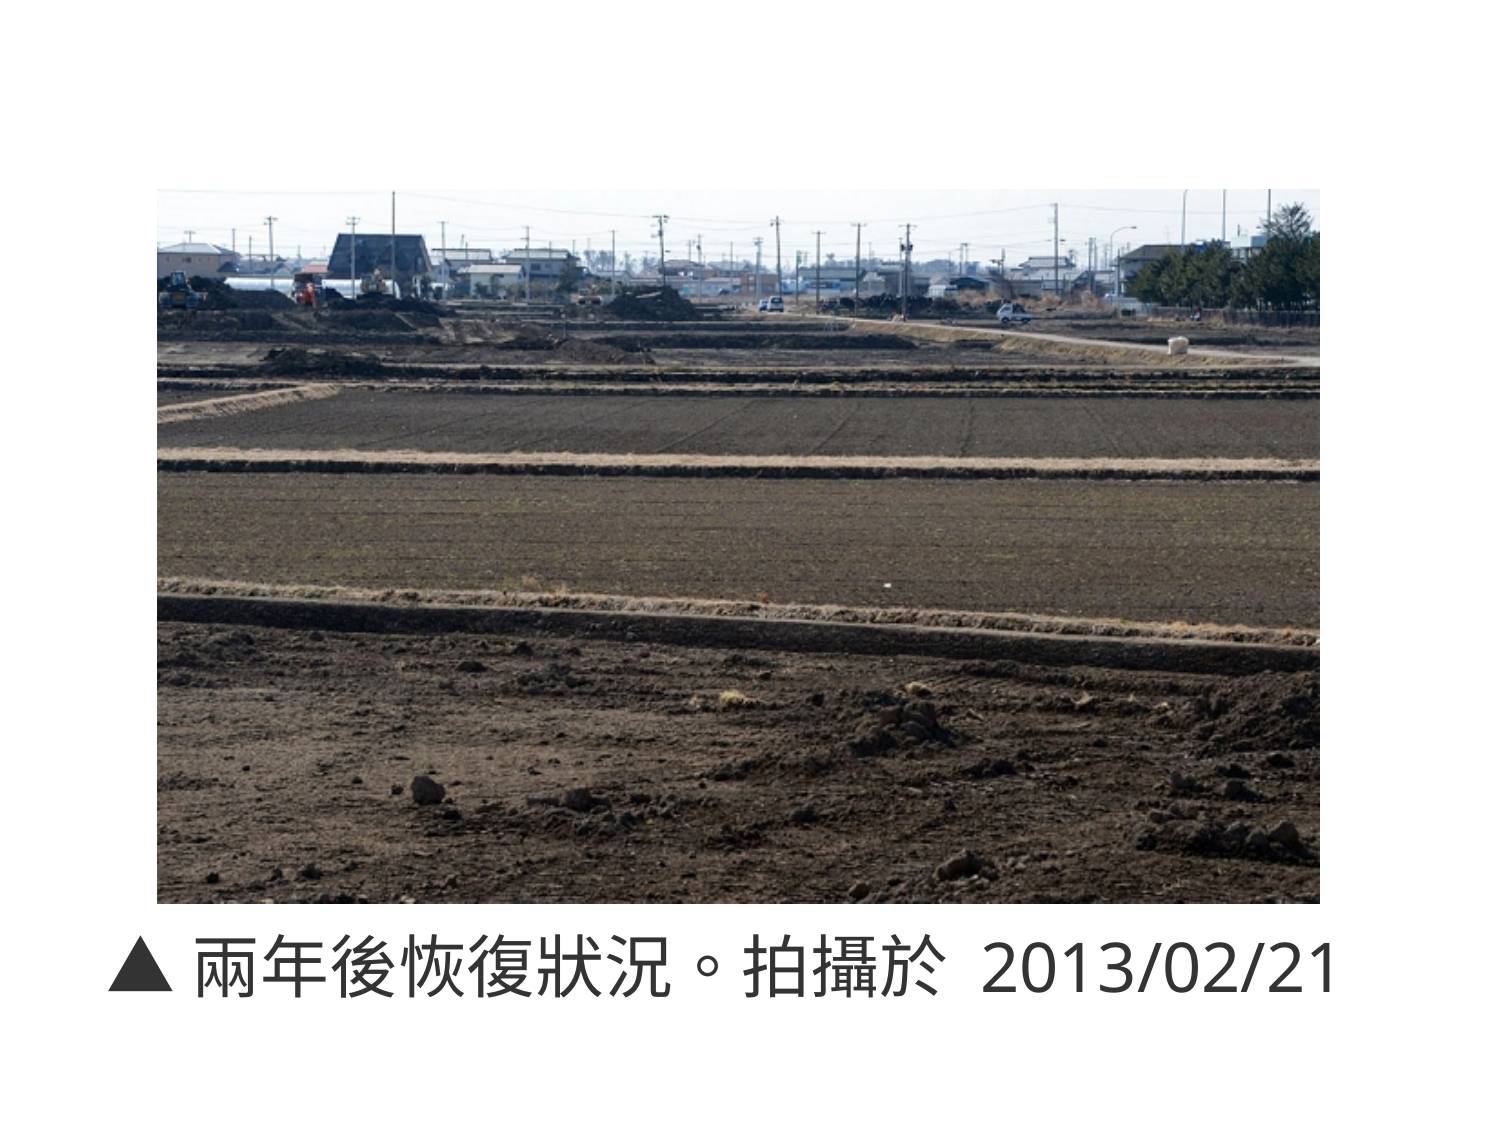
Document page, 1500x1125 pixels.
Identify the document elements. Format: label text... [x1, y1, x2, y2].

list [157, 189, 1320, 904]
title ▲兩年後恢復狀況。拍攝於 2013/02/21 [91, 861, 1386, 1080]
